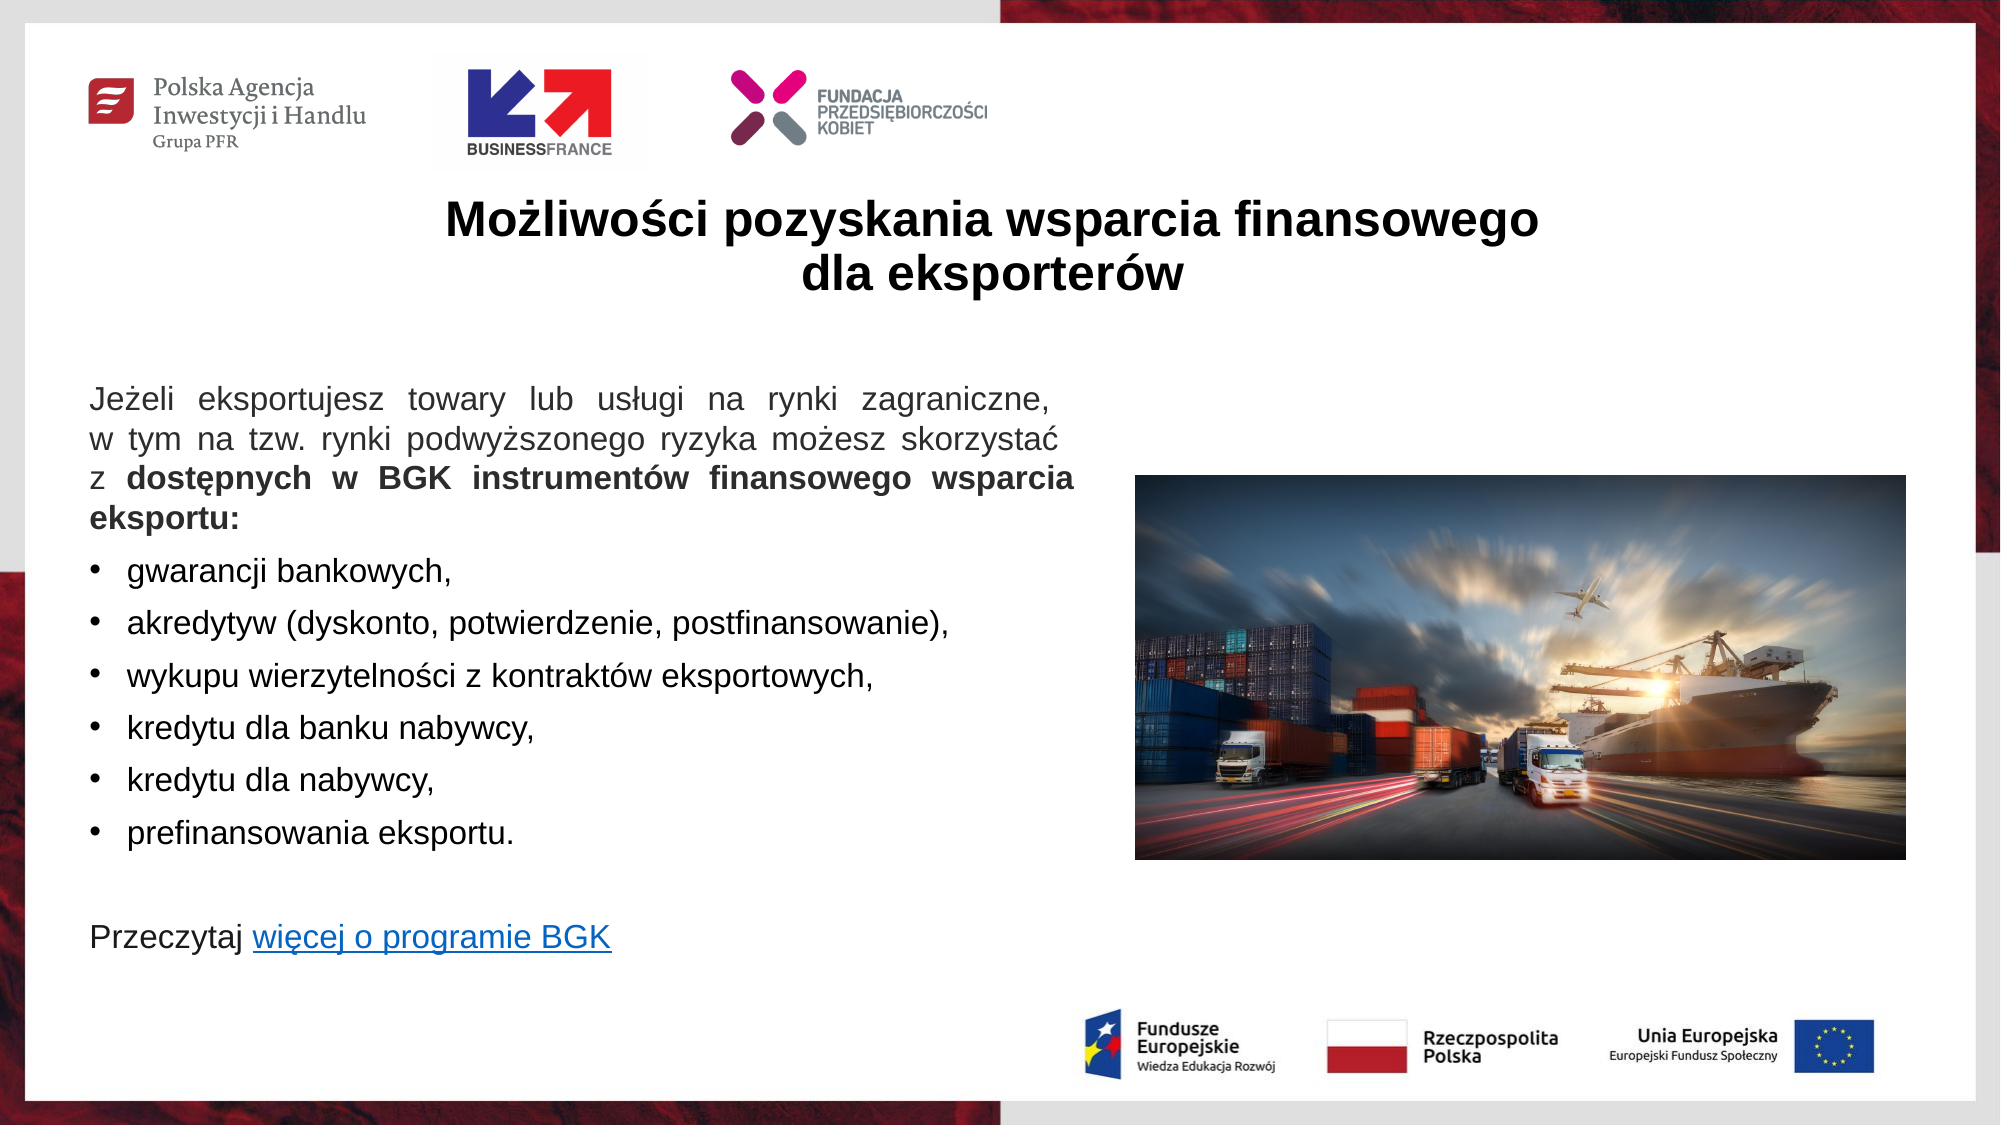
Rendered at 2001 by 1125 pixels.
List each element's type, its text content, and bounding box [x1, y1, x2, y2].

title Możliwości pozyskania wsparcia finansowego dla eksporterów [137, 111, 1863, 330]
picture [0, 0, 2001, 1125]
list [1135, 475, 1906, 860]
list Jeżeli eksportujesz towary lub usługi na rynki zagraniczne, w tym na tzw. rynki podwyższonego ryzyka możesz skorzystać z dostępnych w BGK instrumentów finansowego wsparcia eksportu: gwarancji bankowych, akredytyw (dyskonto, potwierdzenie, postfinansowanie), wykupu wierzytelności z kontraktów eksportowych, kredytu dla banku nabywcy, kredytu dla nabywcy, prefinansowania eksportu. Przeczytaj więcej o programie BGK [74, 369, 1091, 1115]
